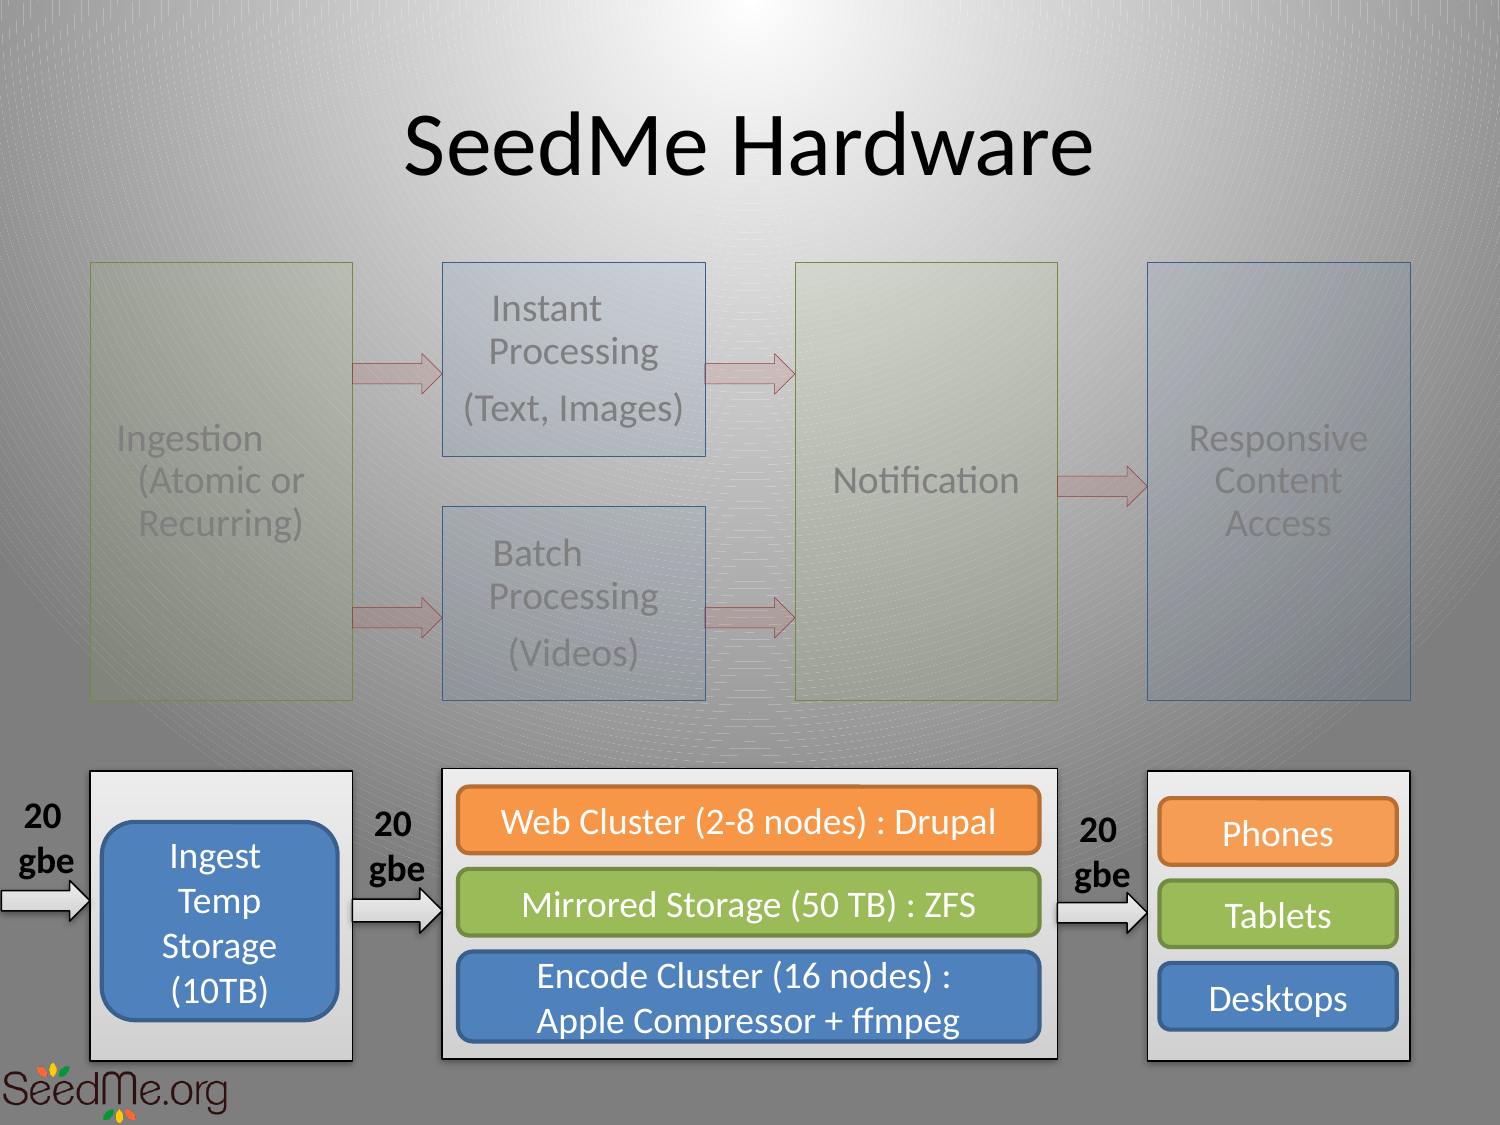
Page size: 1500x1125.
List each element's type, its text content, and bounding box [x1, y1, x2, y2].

text_box Tablets [1157, 878, 1399, 950]
text_box [702, 595, 798, 640]
picture [1, 1060, 227, 1124]
text_box Ingest Temp Storage (10TB) [99, 819, 340, 1023]
text_box Mirrored Storage (50 TB) : ZFS [455, 866, 1042, 938]
text_box [1147, 770, 1411, 1062]
text_box Batch Processing (Videos) [440, 505, 707, 703]
text_box Phones [1157, 796, 1399, 867]
text_box 20 gbe [1, 783, 93, 889]
text_box 20 gbe [352, 792, 442, 897]
text_box [1056, 902, 1148, 934]
title SeedMe Hardware [75, 45, 1425, 233]
text_box Ingestion (Atomic or Recurring) [88, 260, 355, 703]
text_box Encode Cluster (16 nodes) : Apple Compressor + ffmpeg [455, 949, 1042, 1044]
text_box [350, 351, 445, 397]
text_box [0, 889, 91, 922]
text_box 20 gbe [1057, 797, 1148, 903]
text_box [350, 595, 445, 640]
text_box Responsive Content Access [1145, 260, 1412, 703]
text_box Instant Processing (Text, Images) [440, 260, 707, 458]
text_box Desktops [1157, 960, 1399, 1032]
text_box Web Cluster (2-8 nodes) : Drupal [455, 784, 1042, 856]
text_box [702, 351, 798, 397]
text_box [351, 897, 443, 934]
text_box Notification [793, 260, 1060, 703]
text_box [1055, 464, 1150, 509]
text_box [89, 770, 353, 1062]
text_box [441, 768, 1058, 1060]
